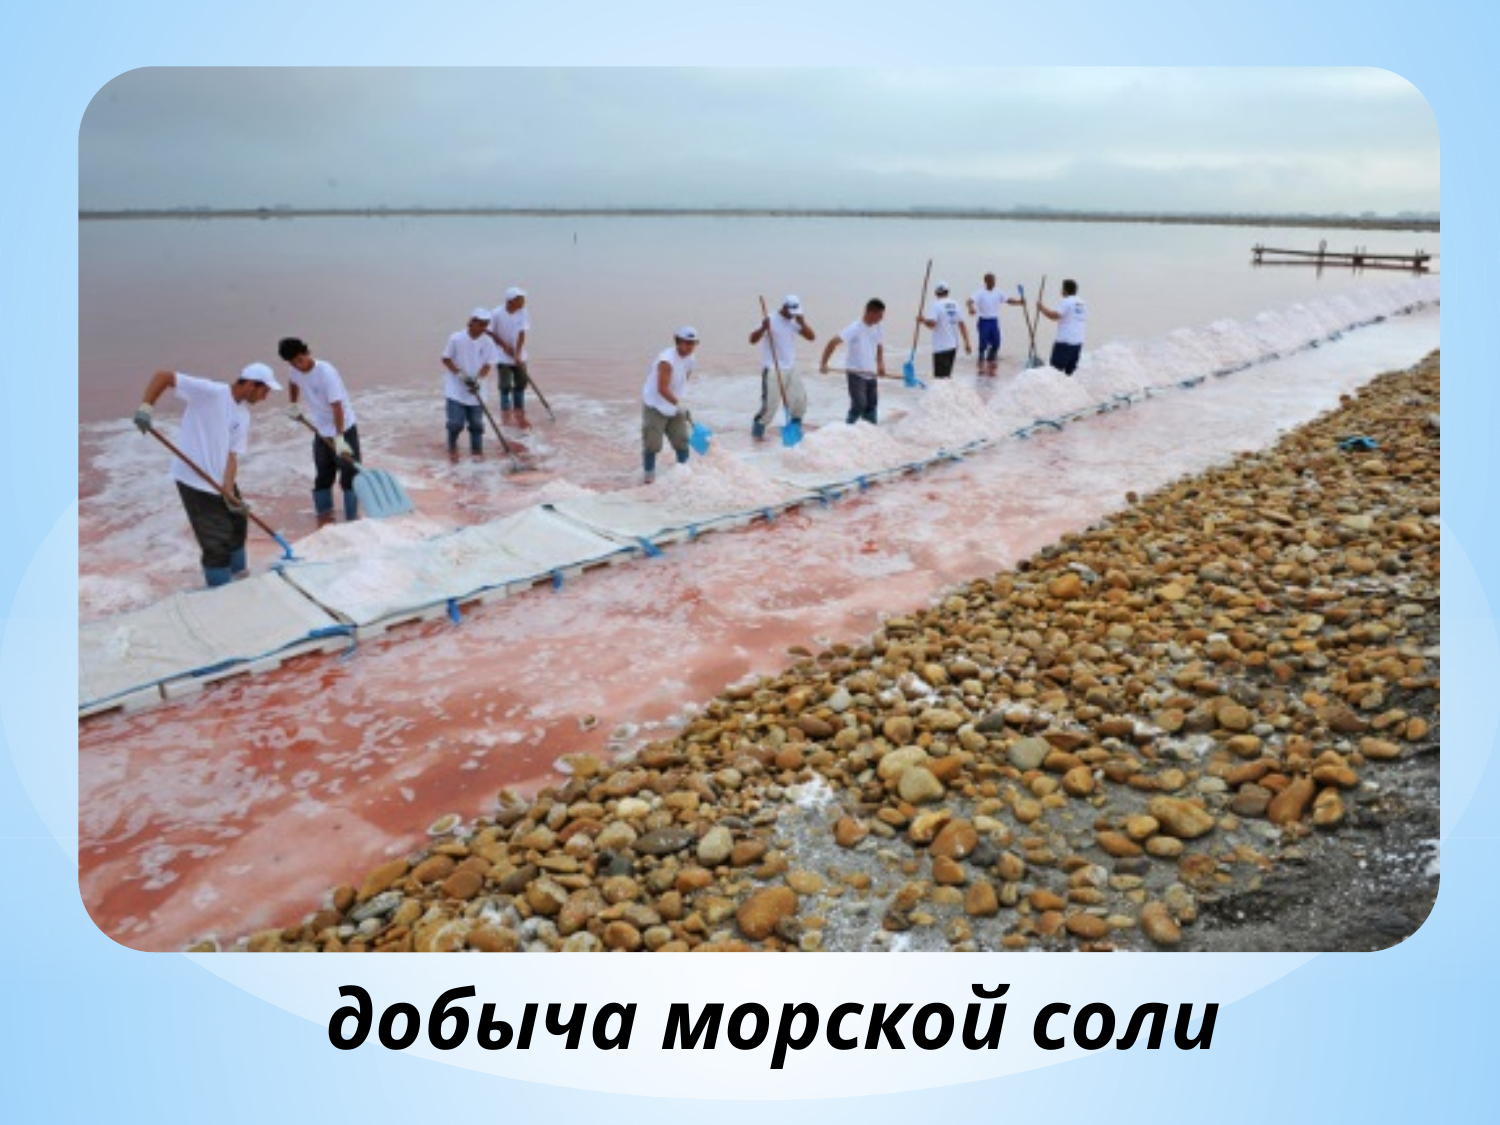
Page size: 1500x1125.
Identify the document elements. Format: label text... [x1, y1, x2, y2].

picture [78, 66, 1441, 953]
text_box добыча морской соли [147, 961, 1400, 1074]
